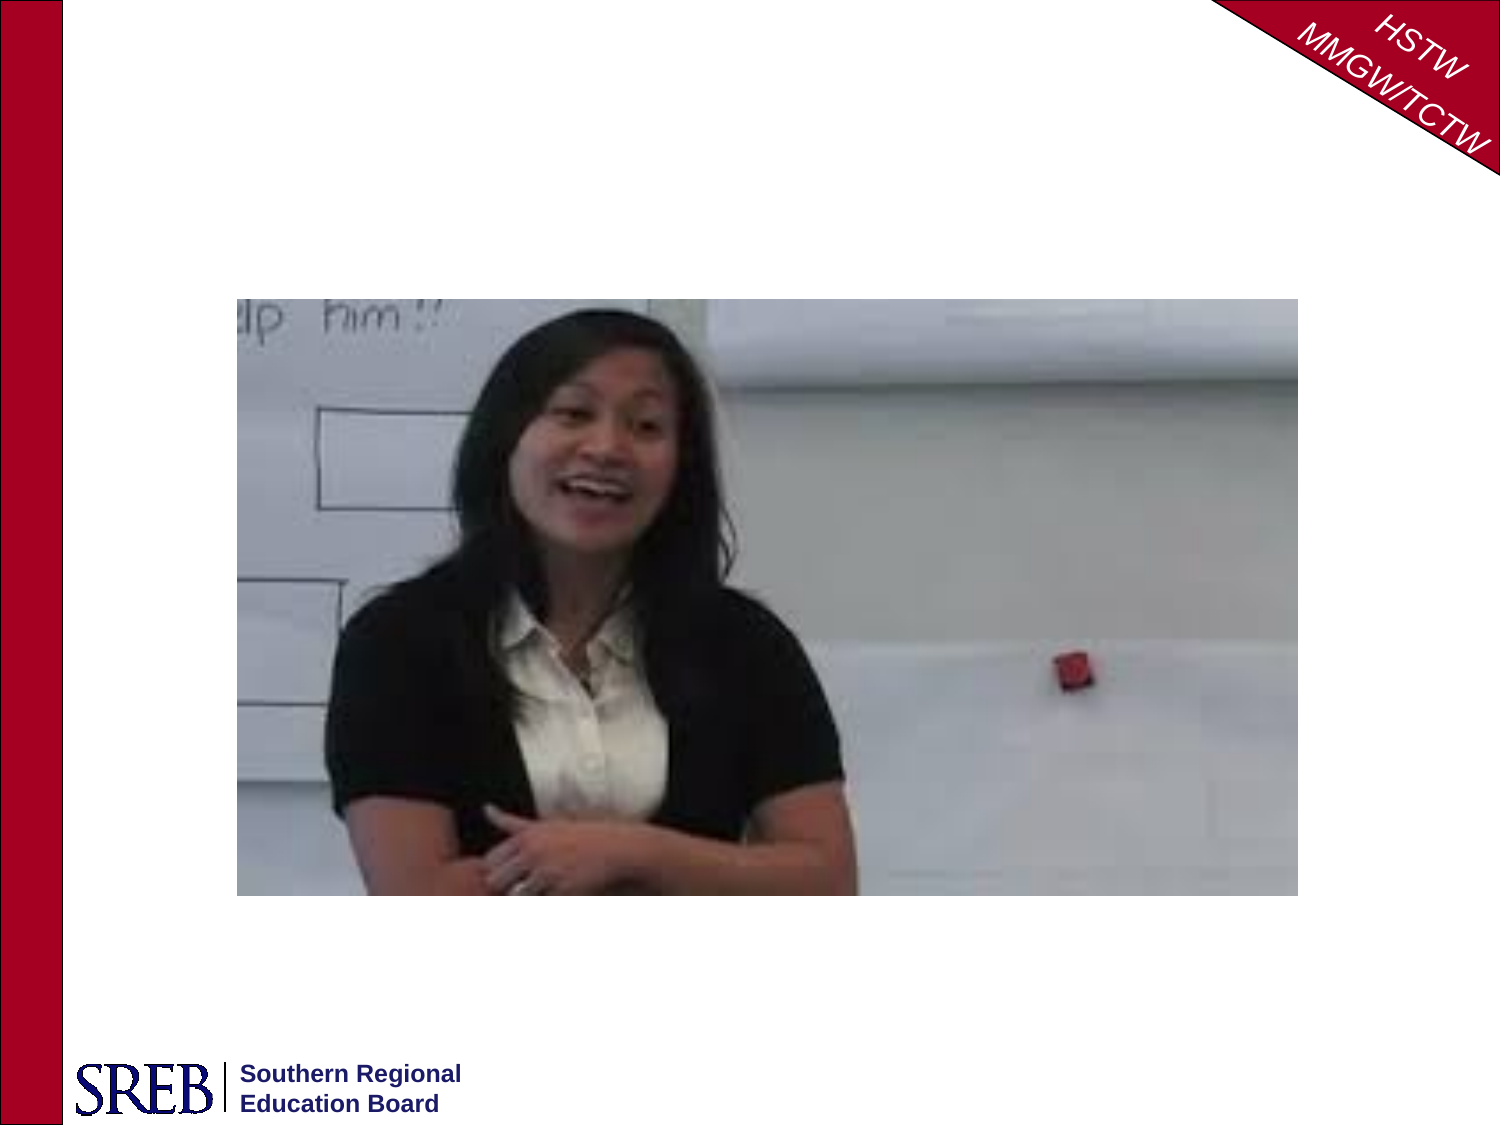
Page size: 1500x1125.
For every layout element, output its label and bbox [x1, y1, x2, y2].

list [237, 299, 1298, 896]
